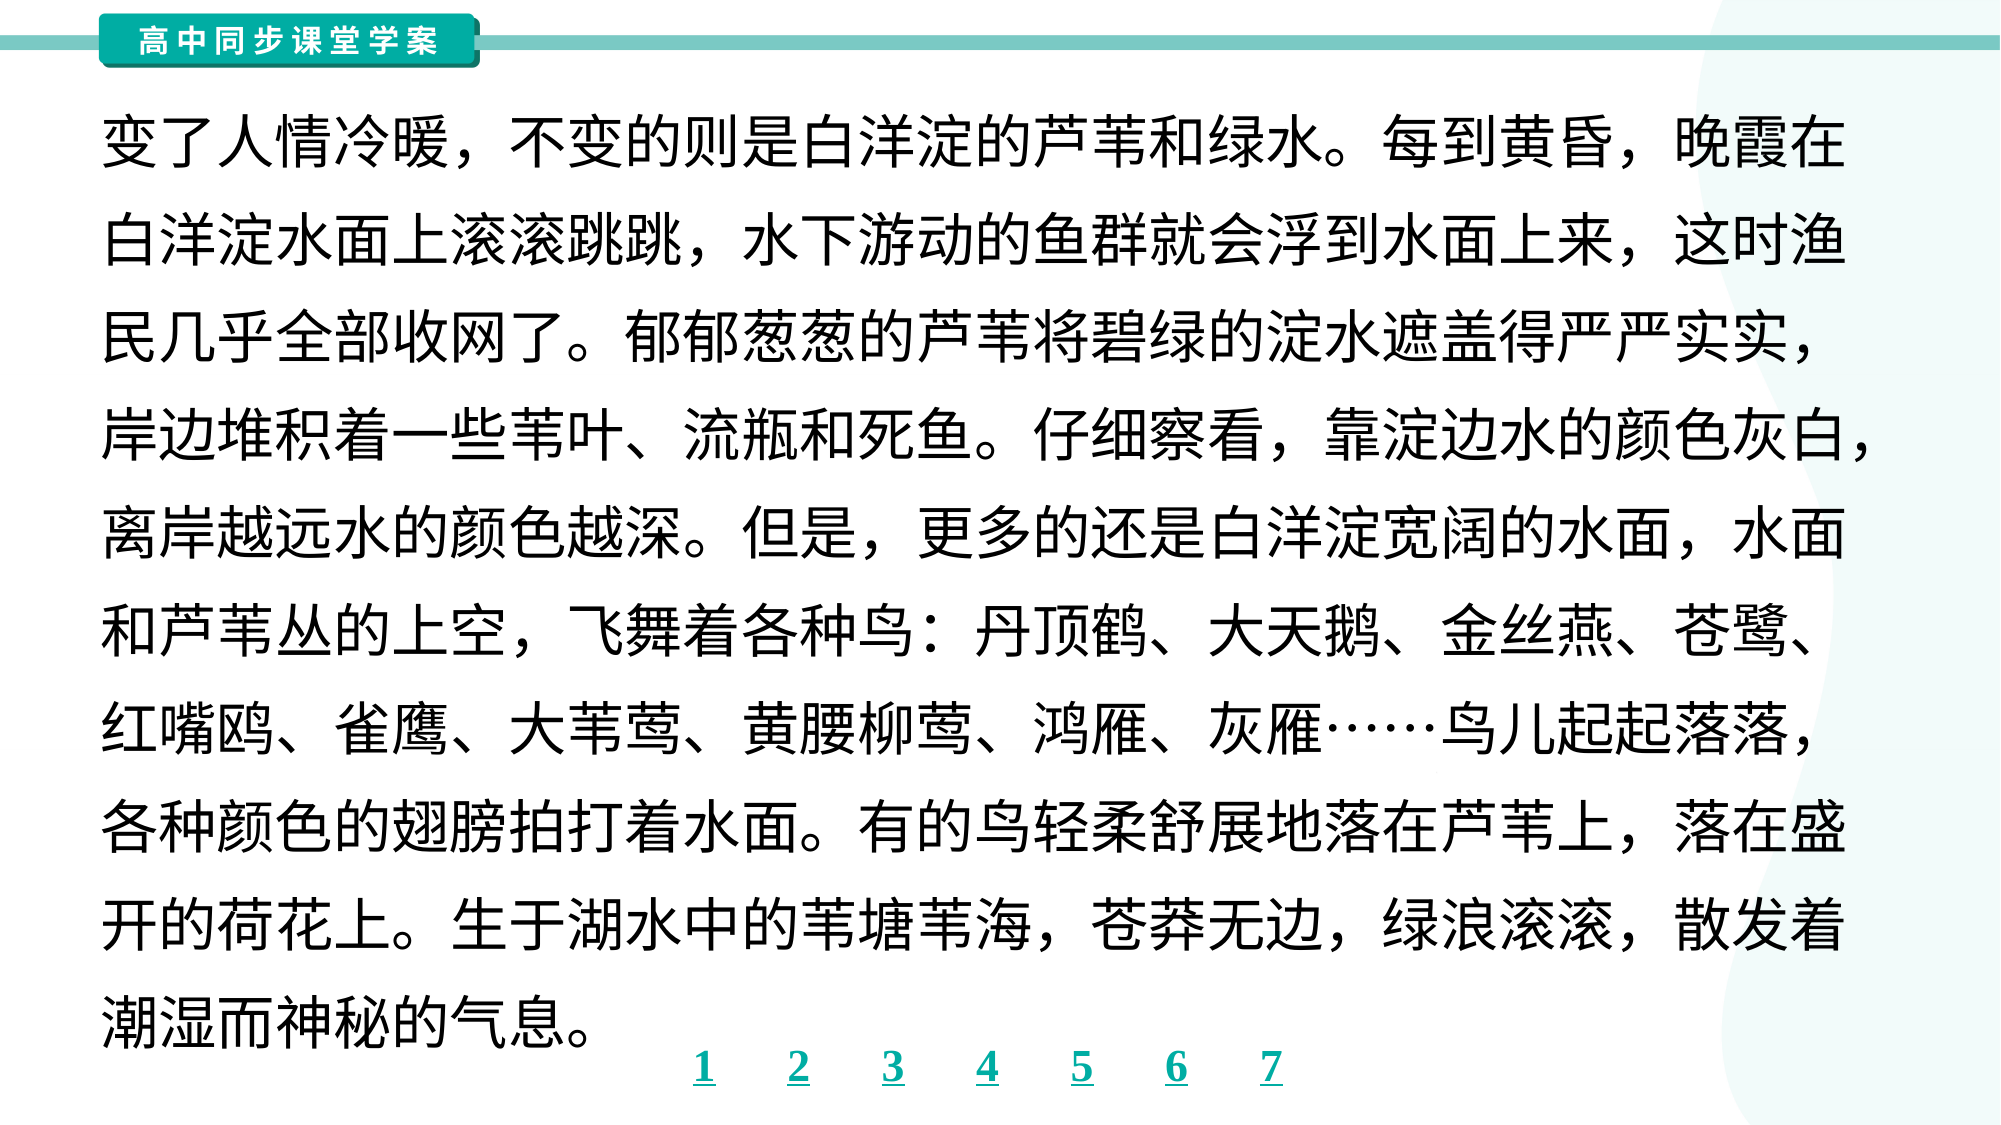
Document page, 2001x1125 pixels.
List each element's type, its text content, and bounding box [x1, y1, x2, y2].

text_box 变了人情冷暖，不变的则是白洋淀的芦苇和绿水。每到黄昏，晚霞在 白洋淀水面上滚滚跳跳，水下游动的鱼群就会浮到水面上来，这时渔 民几乎全部收网了。郁郁葱葱的芦苇将碧绿的淀水遮盖得严严实实， 岸边堆积着一些苇叶、流瓶和死鱼。仔细察看，靠淀边水的颜色灰白， 离岸越远水的颜色越深。但是，更多的还是白洋淀宽阔的水面，水面 和芦苇丛的上空，飞舞着各种鸟：丹顶鹤、大天鹅、金丝燕、苍鹭、 红嘴鸥、雀鹰、大苇莺、黄腰柳莺、鸿雁、灰雁……鸟儿起起落落， 各种颜色的翅膀拍打着水面。有的鸟轻柔舒展地落在芦苇上，落在盛 开的荷花上。生于湖水中的苇塘苇海，苍莽无边，绿浪滚滚，散发着 潮湿而神秘的气息。 [100, 76, 1899, 1056]
picture [0, 0, 2000, 1125]
